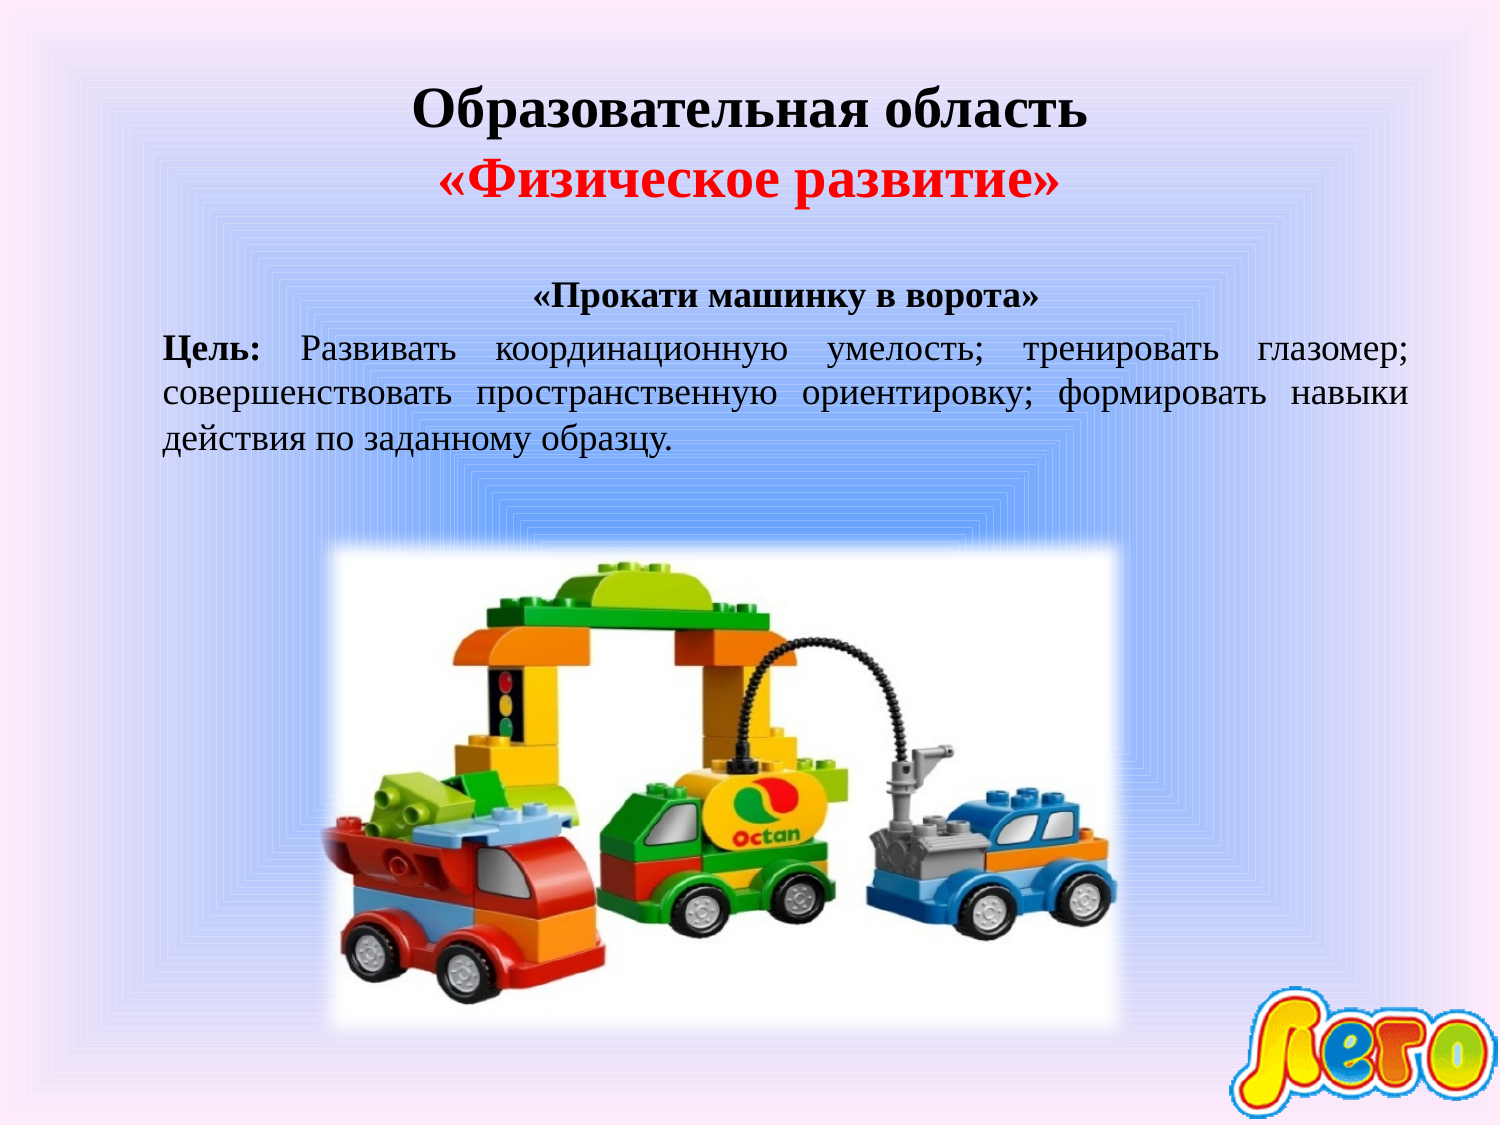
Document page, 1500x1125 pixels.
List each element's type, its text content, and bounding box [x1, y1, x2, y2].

title Образовательная область «Физическое развитие» [75, 45, 1425, 233]
list «Прокати машинку в ворота» Цель: Развивать координационную умелость; тренировать глазомер; совершенствовать пространственную ориентировку; формировать навыки действия по заданному образцу. [147, 262, 1425, 1005]
picture [312, 526, 1136, 1047]
picture [1225, 979, 1500, 1125]
